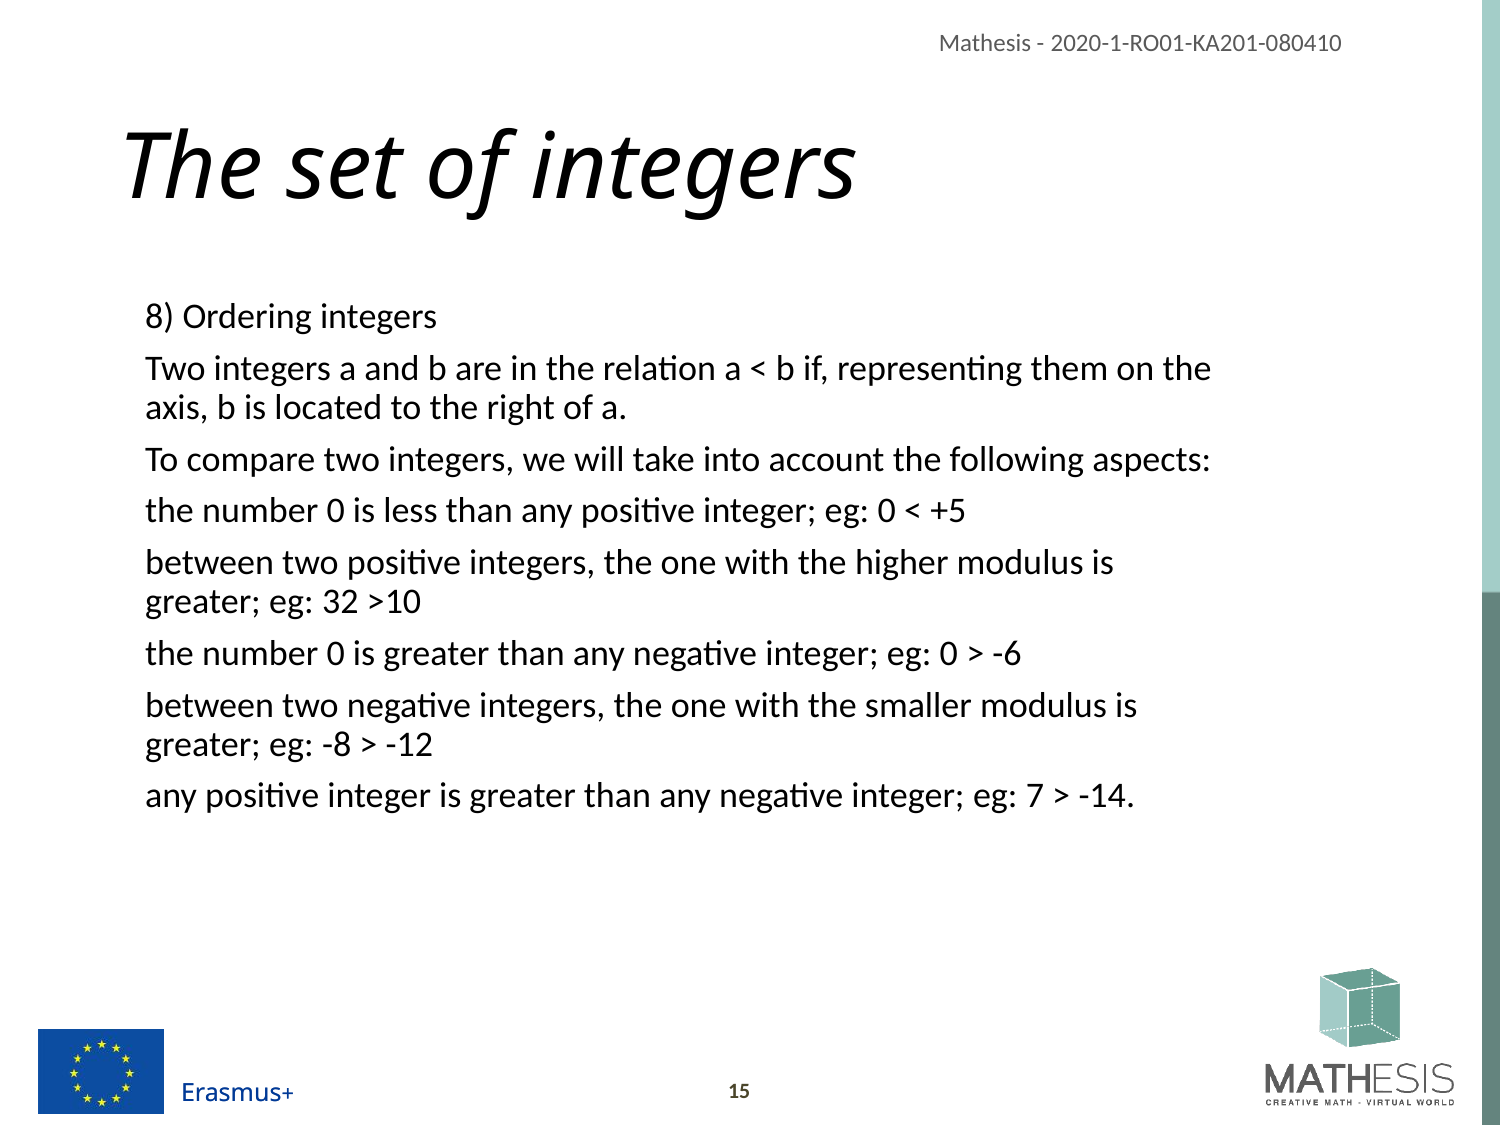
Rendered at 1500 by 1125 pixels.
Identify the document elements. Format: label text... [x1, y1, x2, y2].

title The set of integers [103, 59, 1397, 278]
picture [38, 1029, 164, 1114]
list 8) Ordering integers Two integers a and b are in the relation a < b if, representing them on the axis, b is located to the right of a. To compare two integers, we will take into account the following aspects: the number 0 is less than any positive integer; eg: 0 < +5 between two positive integers, the one with the higher modulus is greater; eg: 32 >10 the number 0 is greater than any negative integer; eg: 0 > -6 between two negative integers, the one with the smaller modulus is greater; eg: -8 > -12 any positive integer is greater than any negative integer; eg: 7 > -14. [130, 289, 1255, 836]
